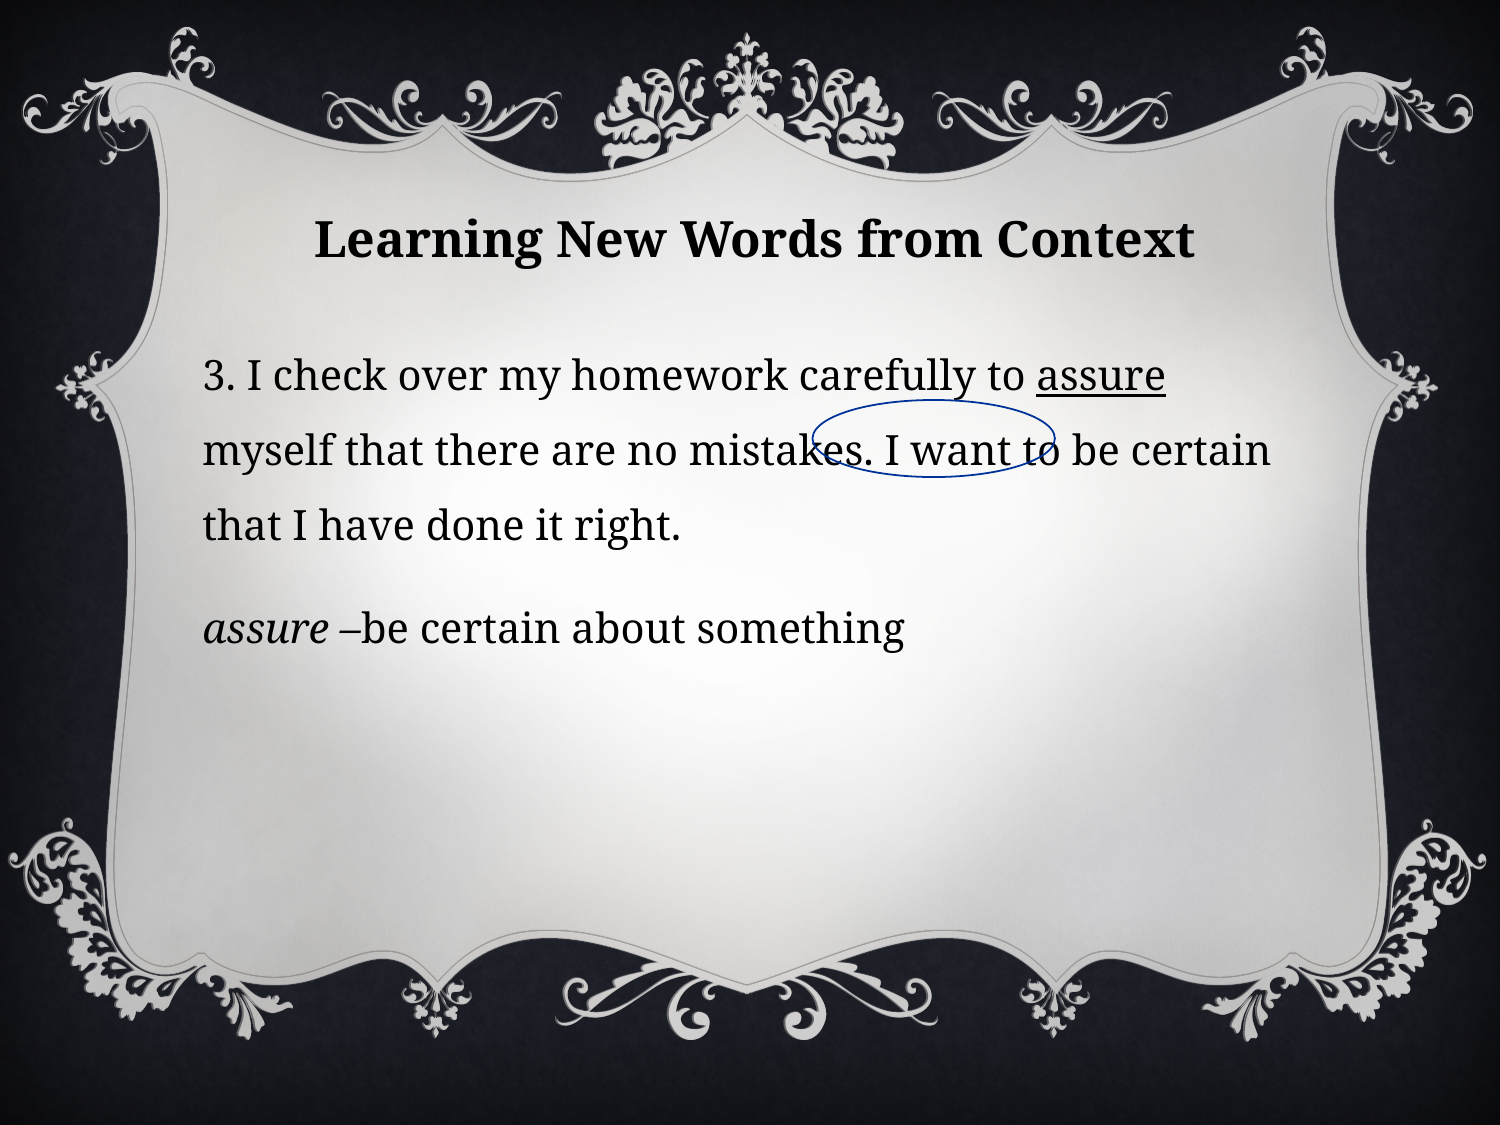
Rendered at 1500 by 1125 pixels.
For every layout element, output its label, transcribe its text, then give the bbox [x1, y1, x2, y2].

picture [0, 0, 1500, 1125]
text_box Learning New Words from Context [299, 199, 1211, 275]
text_box 3. I check over my homework carefully to assure myself that there are no mistakes. I want to be certain that I have done it right. assure –be certain about something [187, 316, 1300, 659]
text_box [811, 399, 1056, 478]
